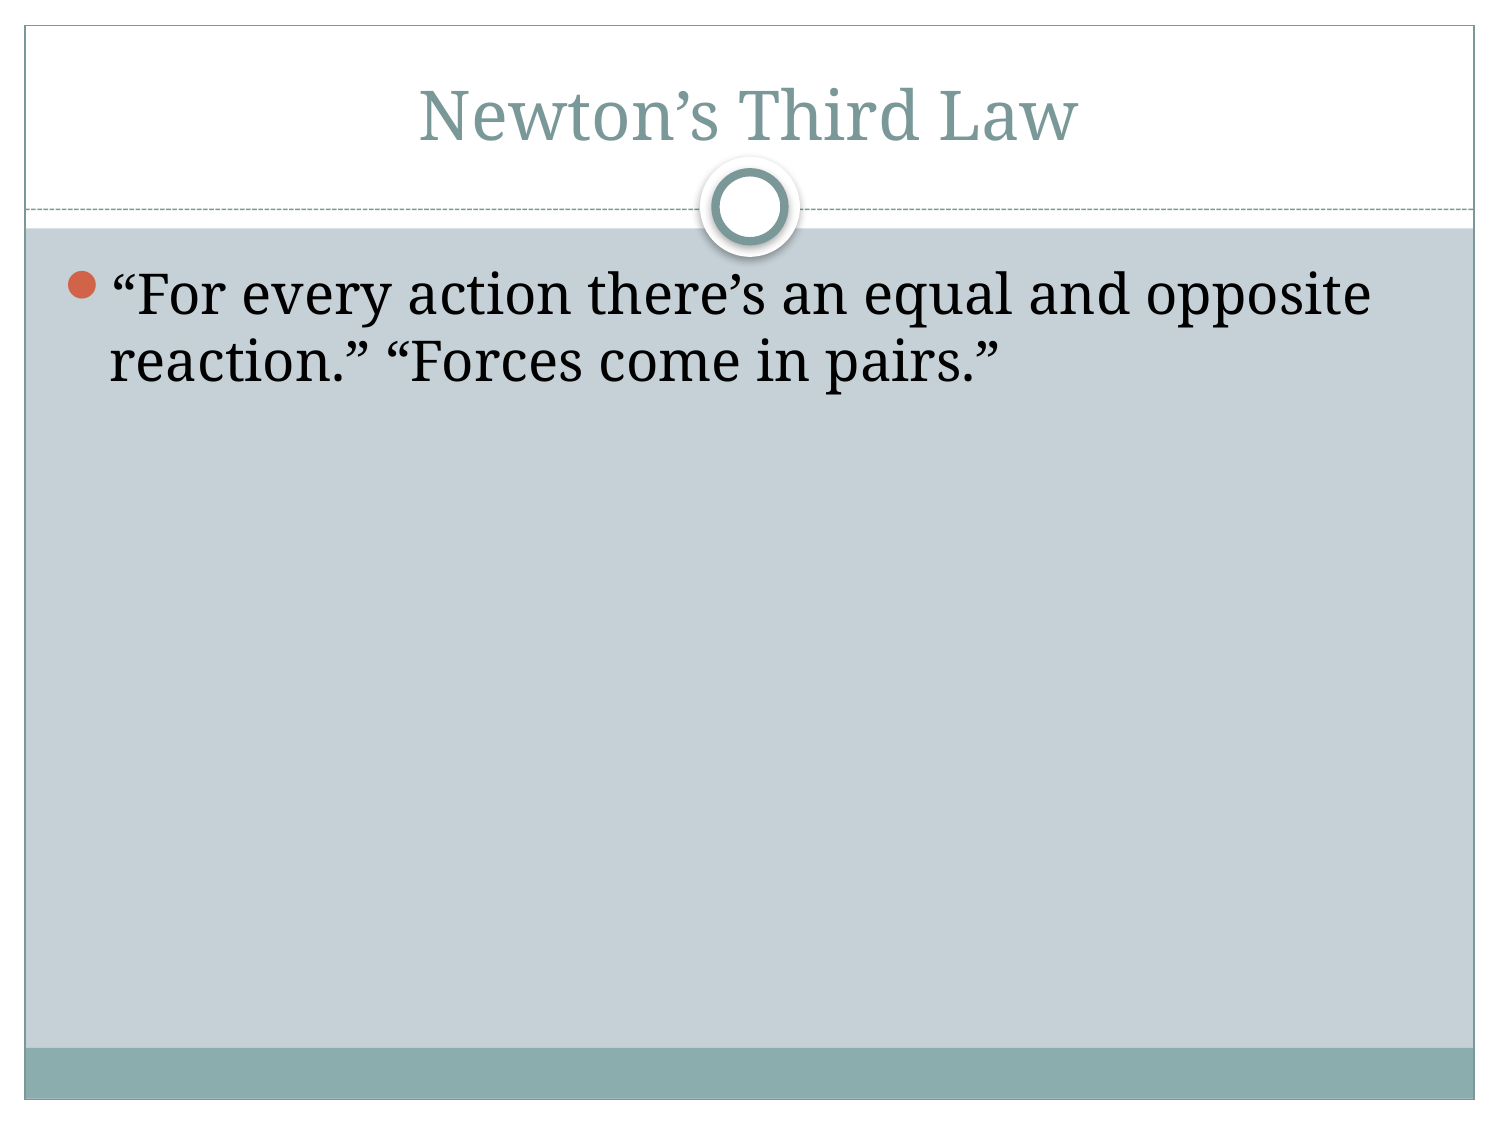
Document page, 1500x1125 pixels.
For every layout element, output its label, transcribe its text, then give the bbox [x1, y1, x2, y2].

title Newton’s Third Law [49, 37, 1450, 162]
list “For every action there’s an equal and opposite reaction.” “Forces come in pairs.” [49, 250, 1445, 1001]
